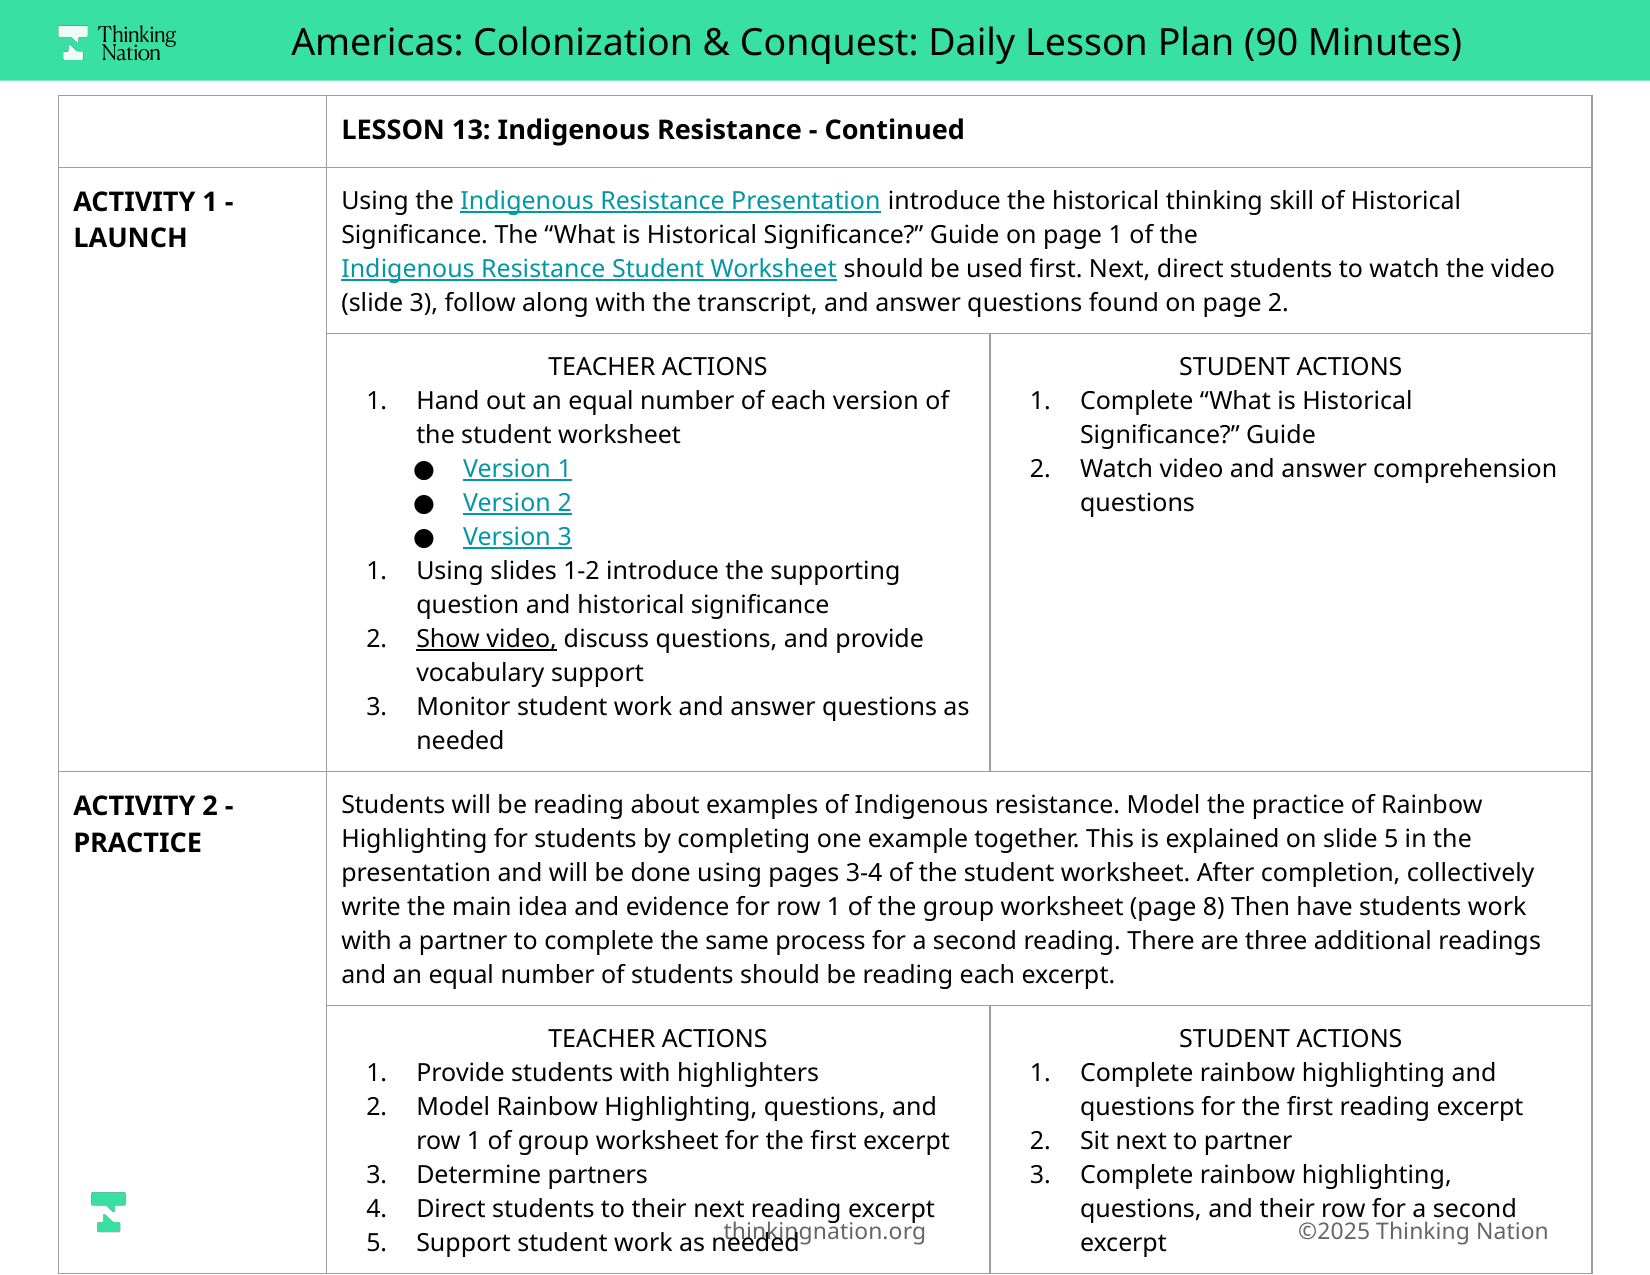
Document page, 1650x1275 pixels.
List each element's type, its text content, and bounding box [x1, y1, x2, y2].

table_cell ACTIVITY 1 - LAUNCH [59, 168, 326, 771]
picture [80, 1184, 136, 1240]
table_cell STUDENT ACTIONS Complete rainbow highlighting and questions for the first reading excerpt Sit next to partner Complete rainbow highlighting, questions, and their row for a second excerpt [991, 1006, 1591, 1273]
table_header LESSON 13: Indigenous Resistance - Continued [327, 96, 1591, 167]
table_cell Using the Indigenous Resistance Presentation introduce the historical thinking skill of Historical Significance. The “What is Historical Significance?” Guide on page 1 of the Indigenous Resistance Student Worksheet should be used first. Next, direct students to watch the video (slide 3), follow along with the transcript, and answer questions found on page 2. [327, 168, 1591, 333]
table_header [59, 96, 326, 167]
table_cell TEACHER ACTIONS Hand out an equal number of each version of the student worksheet Version 1 Version 2 Version 3 Using slides 1-2 introduce the supporting question and historical significance Show video, discuss questions, and provide vocabulary support Monitor student work and answer questions as needed [327, 334, 989, 771]
table_cell ACTIVITY 2 - PRACTICE [59, 772, 326, 1273]
text_box Americas: Colonization & Conquest: Daily Lesson Plan (90 Minutes) [0, 0, 1650, 81]
table_cell Students will be reading about examples of Indigenous resistance. Model the practice of Rainbow Highlighting for students by completing one example together. This is explained on slide 5 in the presentation and will be done using pages 3-4 of the student worksheet. After completion, collectively write the main idea and evidence for row 1 of the group worksheet (page 8) Then have students work with a partner to complete the same process for a second reading. There are three additional readings and an equal number of students should be reading each excerpt. [327, 772, 1591, 1005]
table_cell TEACHER ACTIONS Provide students with highlighters Model Rainbow Highlighting, questions, and row 1 of group worksheet for the first excerpt Determine partners Direct students to their next reading excerpt Support student work as needed [327, 1006, 989, 1273]
picture [45, 14, 180, 85]
table_cell STUDENT ACTIONS Complete “What is Historical Significance?” Guide Watch video and answer comprehension questions [991, 334, 1591, 771]
